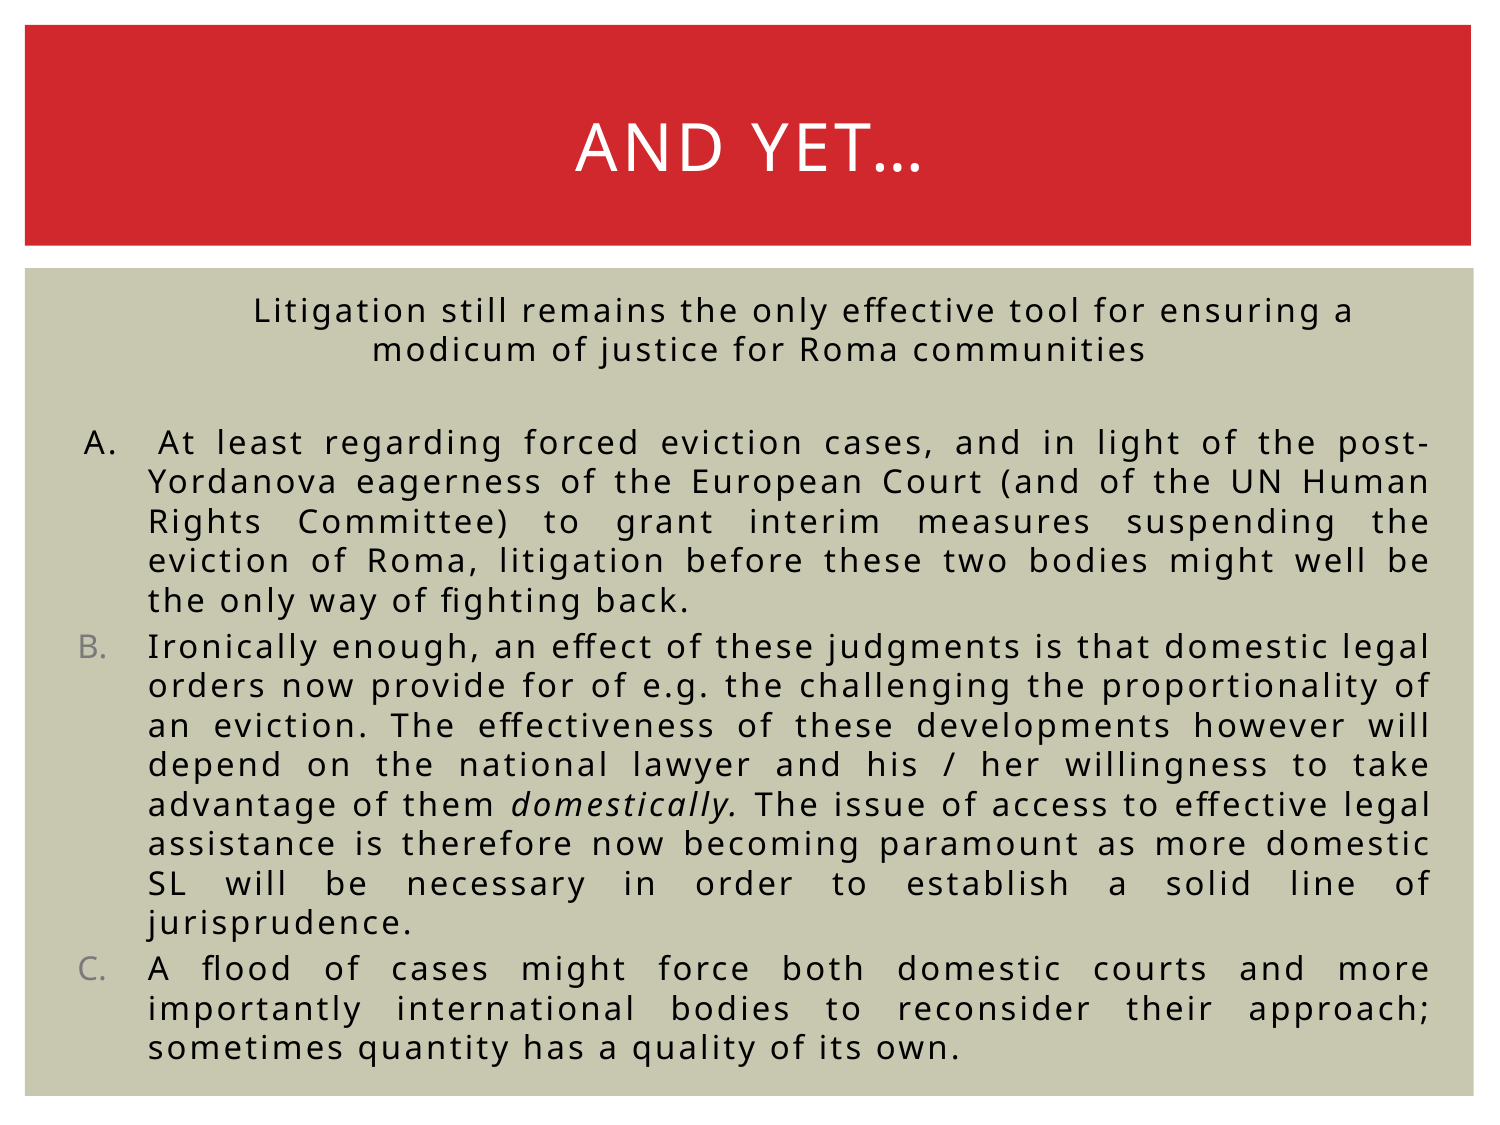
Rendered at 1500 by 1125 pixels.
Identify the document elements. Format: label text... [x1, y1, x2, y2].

list Litigation still remains the only effective tool for ensuring a modicum of justice for Roma communities A. At least regarding forced eviction cases, and in light of the post-Yordanova eagerness of the European Court (and of the UN Human Rights Committee) to grant interim measures suspending the eviction of Roma, litigation before these two bodies might well be the only way of fighting back. Ironically enough, an effect of these judgments is that domestic legal orders now provide for of e.g. the challenging the proportionality of an eviction. The effectiveness of these developments however will depend on the national lawyer and his / her willingness to take advantage of them domestically. The issue of access to effective legal assistance is therefore now becoming paramount as more domestic SL will be necessary in order to establish a solid line of jurisprudence. A flood of cases might force both domestic courts and more importantly international bodies to reconsider their approach; sometimes quantity has a quality of its own. [62, 281, 1450, 1075]
title And yet… [62, 58, 1438, 232]
